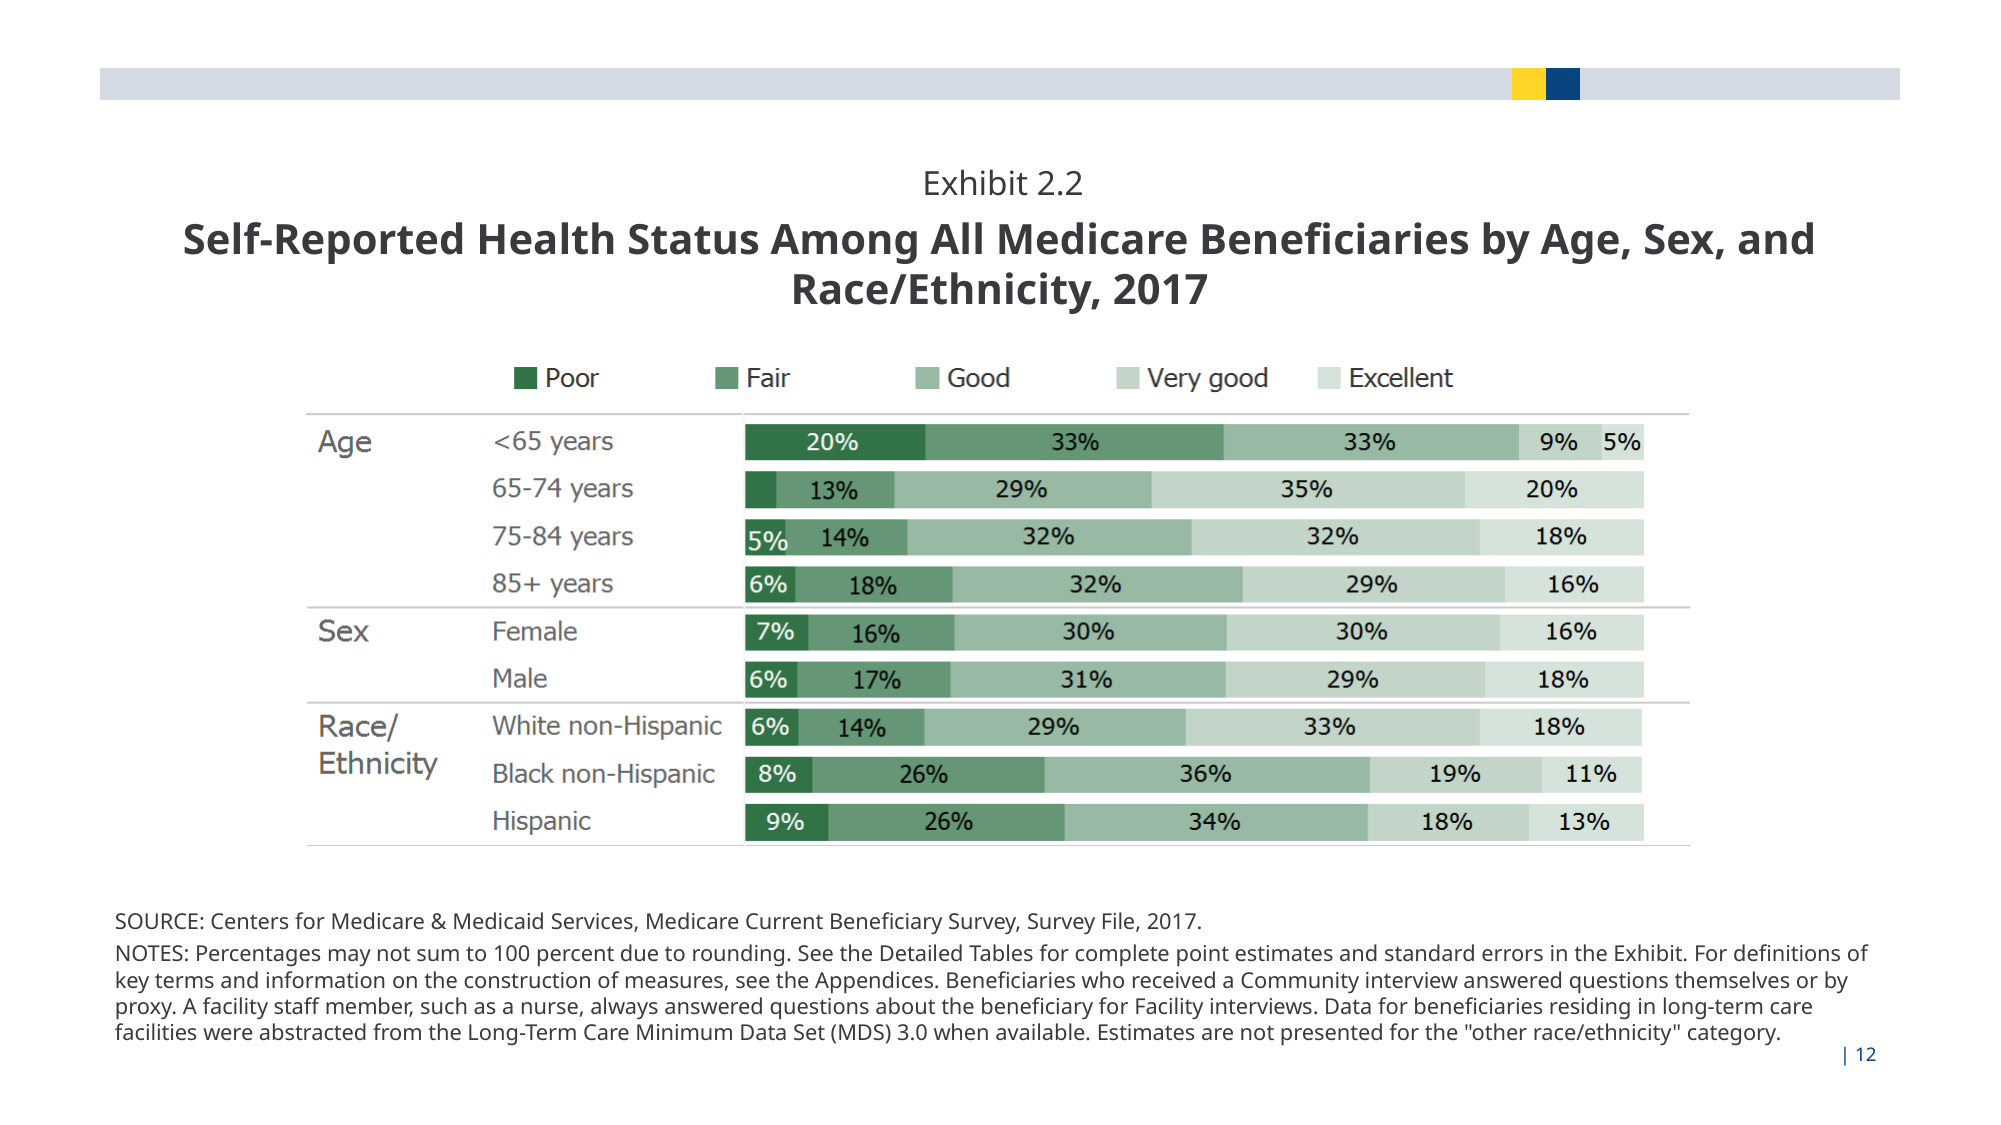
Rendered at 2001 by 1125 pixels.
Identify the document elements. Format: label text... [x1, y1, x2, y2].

picture [288, 348, 1712, 876]
list Self-Reported Health Status Among All Medicare Beneficiaries by Age, Sex, and Race/Ethnicity, 2017 [99, 213, 1900, 300]
title Exhibit 2.2 [99, 154, 1900, 213]
list SOURCE: Centers for Medicare & Medicaid Services, Medicare Current Beneficiary Survey, Survey File, 2017. NOTES: Percentages may not sum to 100 percent due to rounding. See the Detailed Tables for complete point estimates and standard errors in the Exhibit. For definitions of key terms and information on the construction of measures, see the Appendices. Beneficiaries who received a Community interview answered questions themselves or by proxy. A facility staff member, such as a nurse, always answered questions about the beneficiary for Facility interviews. Data for beneficiaries residing in long-term care facilities were abstracted from the Long-Term Care Minimum Data Set (MDS) 3.0 when available. Estimates are not presented for the "other race/ethnicity" category. [99, 900, 1900, 1063]
